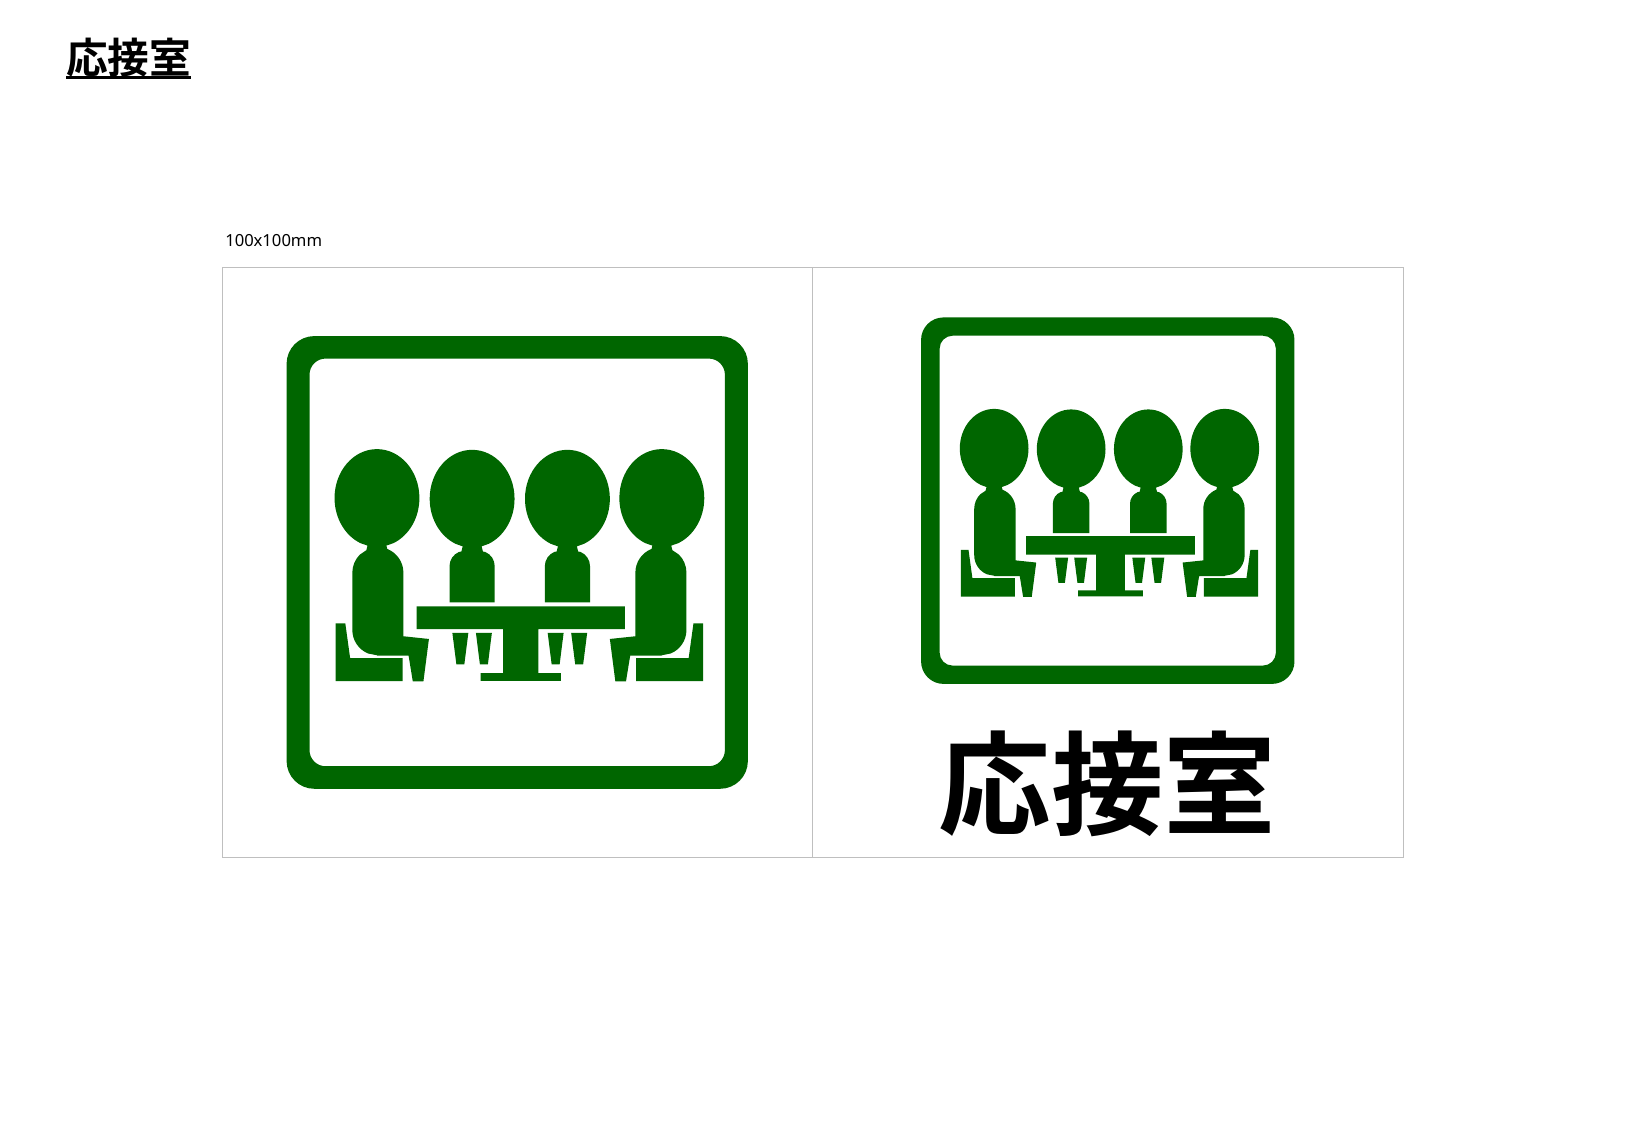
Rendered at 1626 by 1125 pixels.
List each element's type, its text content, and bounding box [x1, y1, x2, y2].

text_box [221, 266, 811, 859]
text_box 100x100mm [225, 229, 323, 250]
text_box 応接室 [51, 24, 207, 89]
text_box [921, 317, 1295, 684]
text_box [811, 266, 1404, 859]
text_box 応接室 [924, 706, 1292, 856]
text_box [286, 336, 748, 789]
